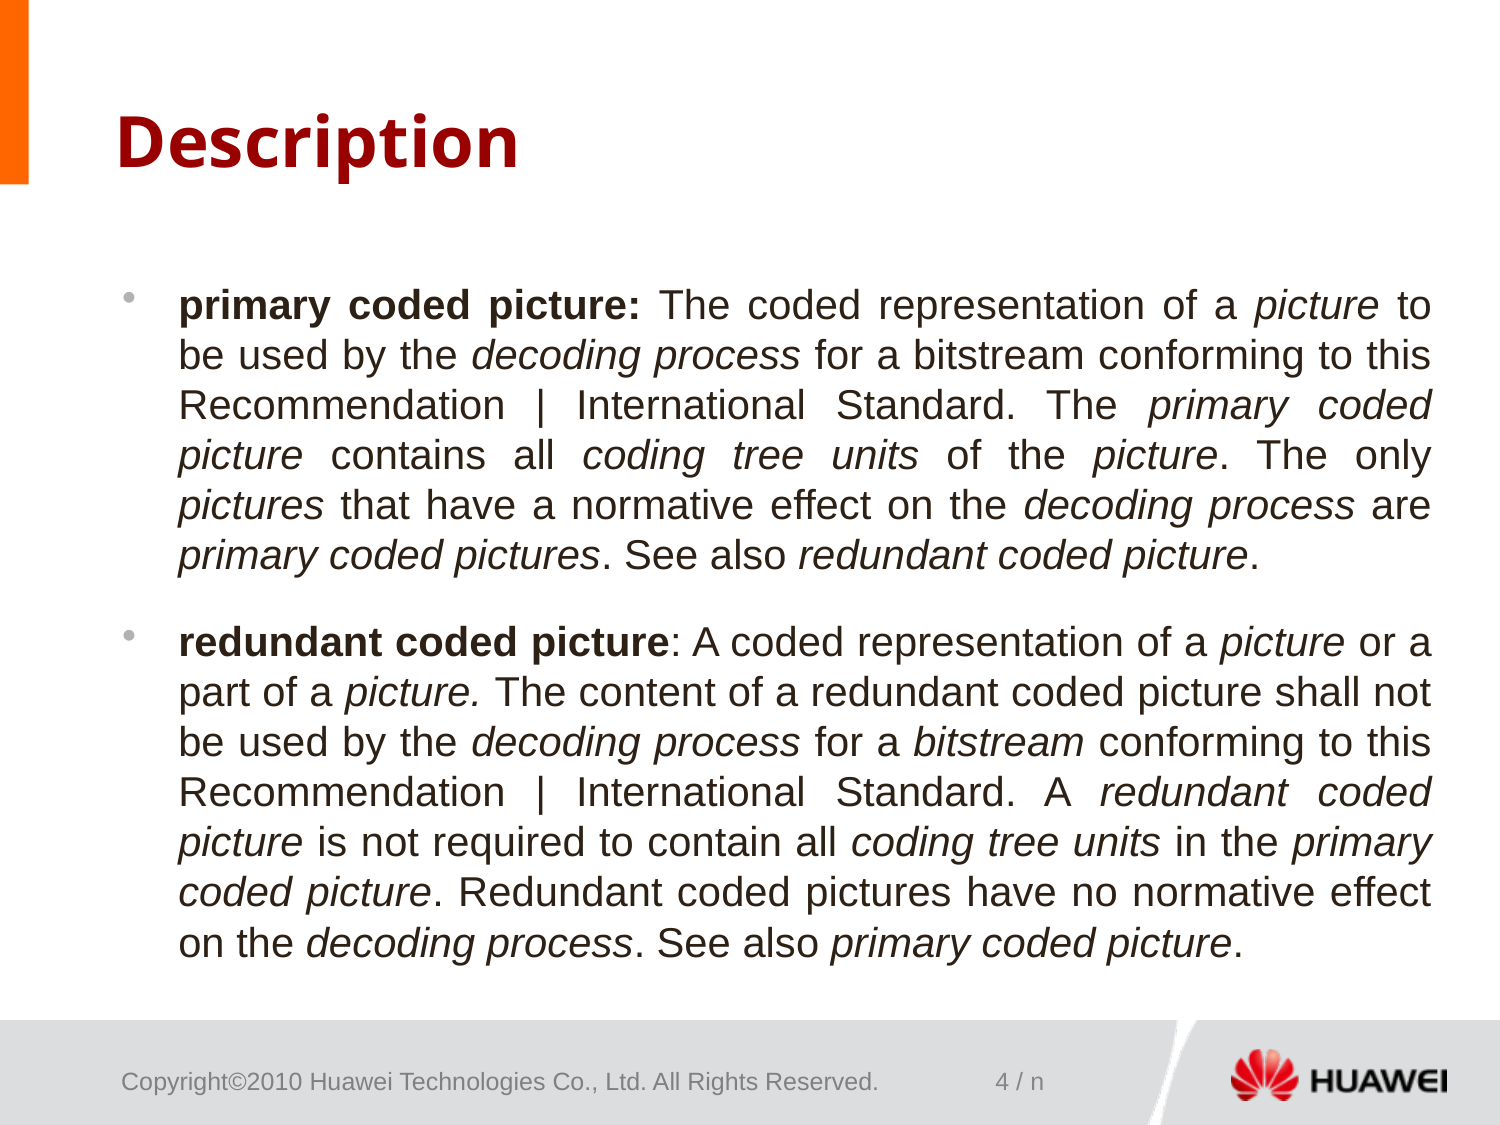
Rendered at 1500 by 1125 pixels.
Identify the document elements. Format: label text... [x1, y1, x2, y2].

title Description [99, 45, 1447, 233]
list primary coded picture: The coded representation of a picture to be used by the decoding process for a bitstream conforming to this Recommendation | International Standard. The primary coded picture contains all coding tree units of the picture. The only pictures that have a normative effect on the decoding process are primary coded pictures. See also redundant coded picture. redundant coded picture: A coded representation of a picture or a part of a picture. The content of a redundant coded picture shall not be used by the decoding process for a bitstream conforming to this Recommendation | International Standard. A redundant coded picture is not required to contain all coding tree units in the primary coded picture. Redundant coded pictures have no normative effect on the decoding process. See also primary coded picture. [107, 270, 1447, 975]
picture [0, 1020, 1500, 1125]
